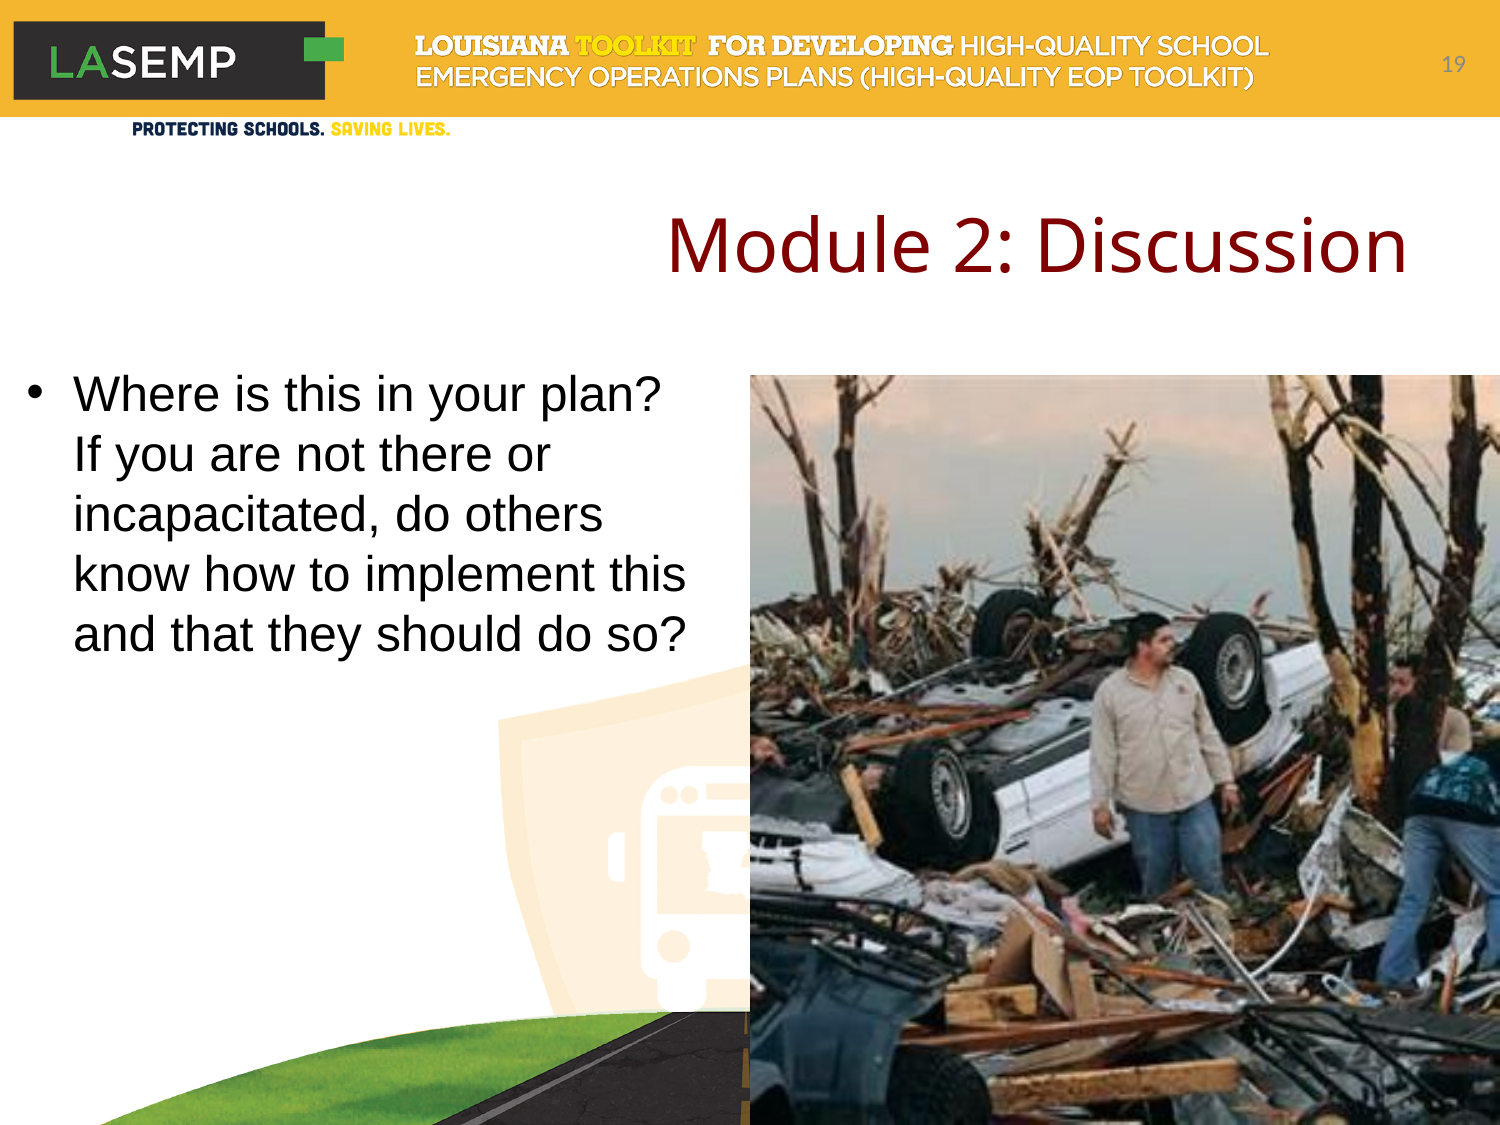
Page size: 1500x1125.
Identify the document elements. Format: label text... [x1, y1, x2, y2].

picture [0, 0, 1500, 1125]
slide_number 19 [1131, 32, 1482, 93]
text_box Where is this in your plan? If you are not there or incapacitated, do others know how to implement this and that they should do so? [11, 354, 714, 670]
title Module 2: Discussion [75, 200, 1425, 375]
